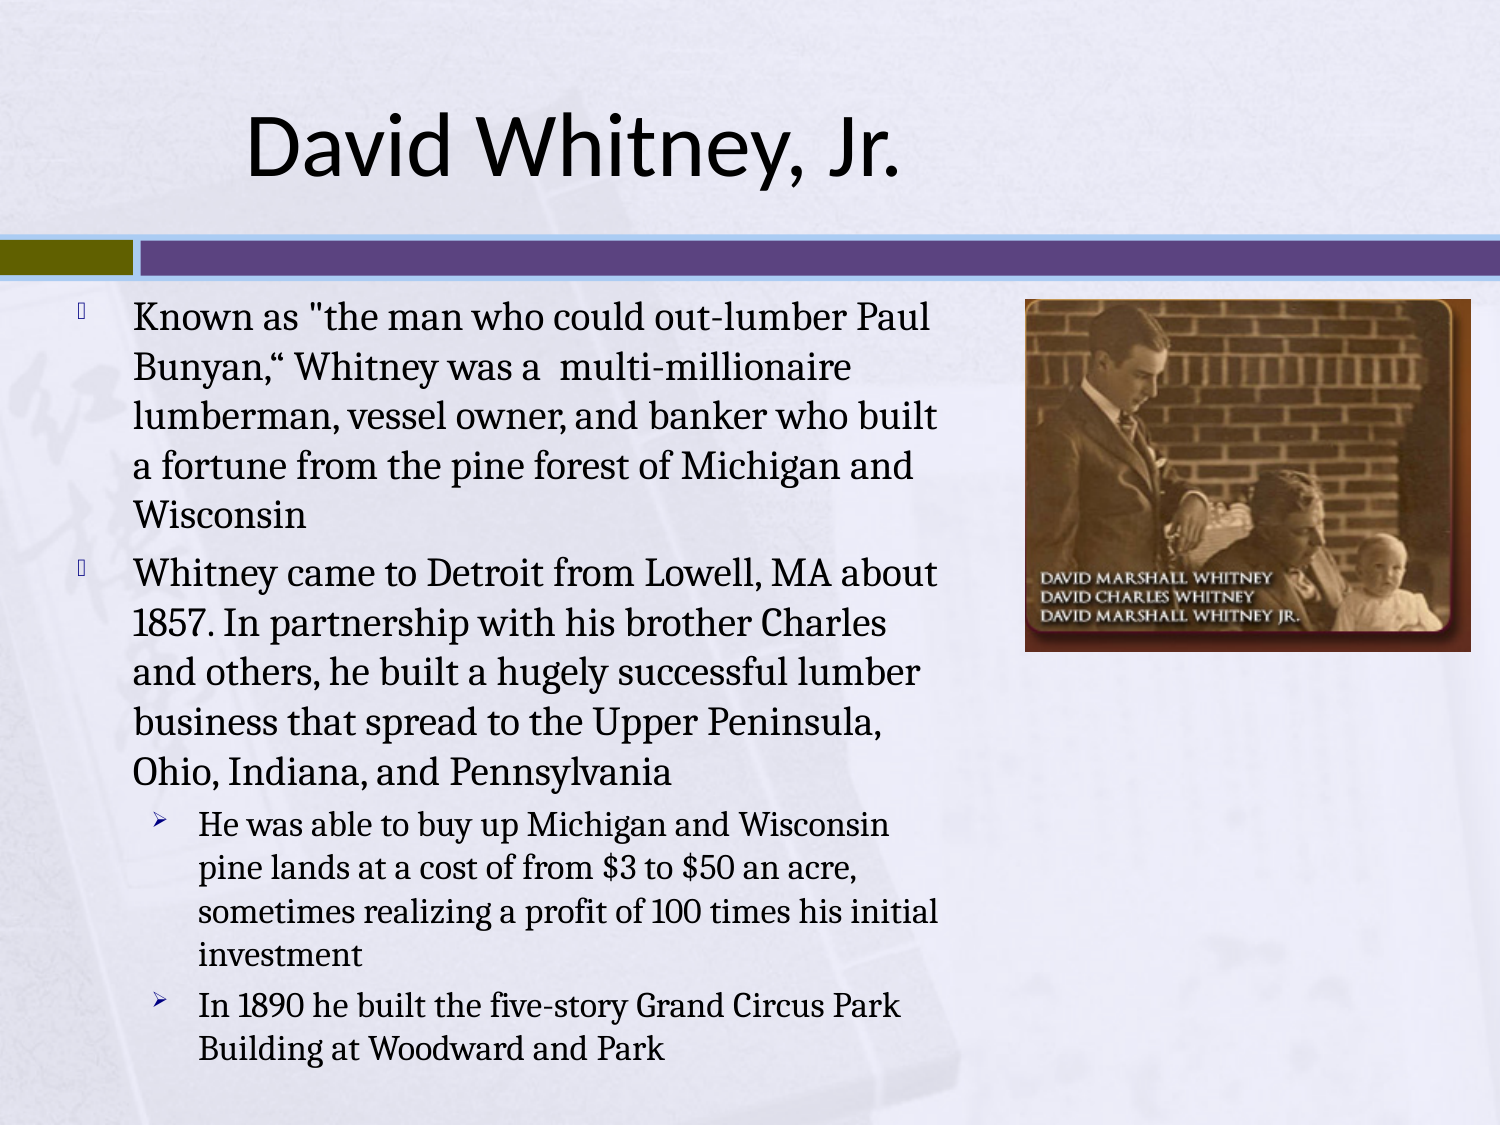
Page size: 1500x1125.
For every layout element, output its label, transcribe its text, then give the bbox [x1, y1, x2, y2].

list Known as "the man who could out-lumber Paul Bunyan,“ Whitney was a multi-millionaire lumberman, vessel owner, and banker who built a fortune from the pine forest of Michigan and Wisconsin Whitney came to Detroit from Lowell, MA about 1857. In partnership with his brother Charles and others, he built a hugely successful lumber business that spread to the Upper Peninsula, Ohio, Indiana, and Pennsylvania He was able to buy up Michigan and Wisconsin pine lands at a cost of from $3 to $50 an acre, sometimes realizing a profit of 100 times his initial investment In 1890 he built the five-story Grand Circus Park Building at Woodward and Park [62, 281, 975, 1075]
picture [1024, 299, 1471, 653]
title David Whitney, Jr. [138, 46, 1013, 234]
